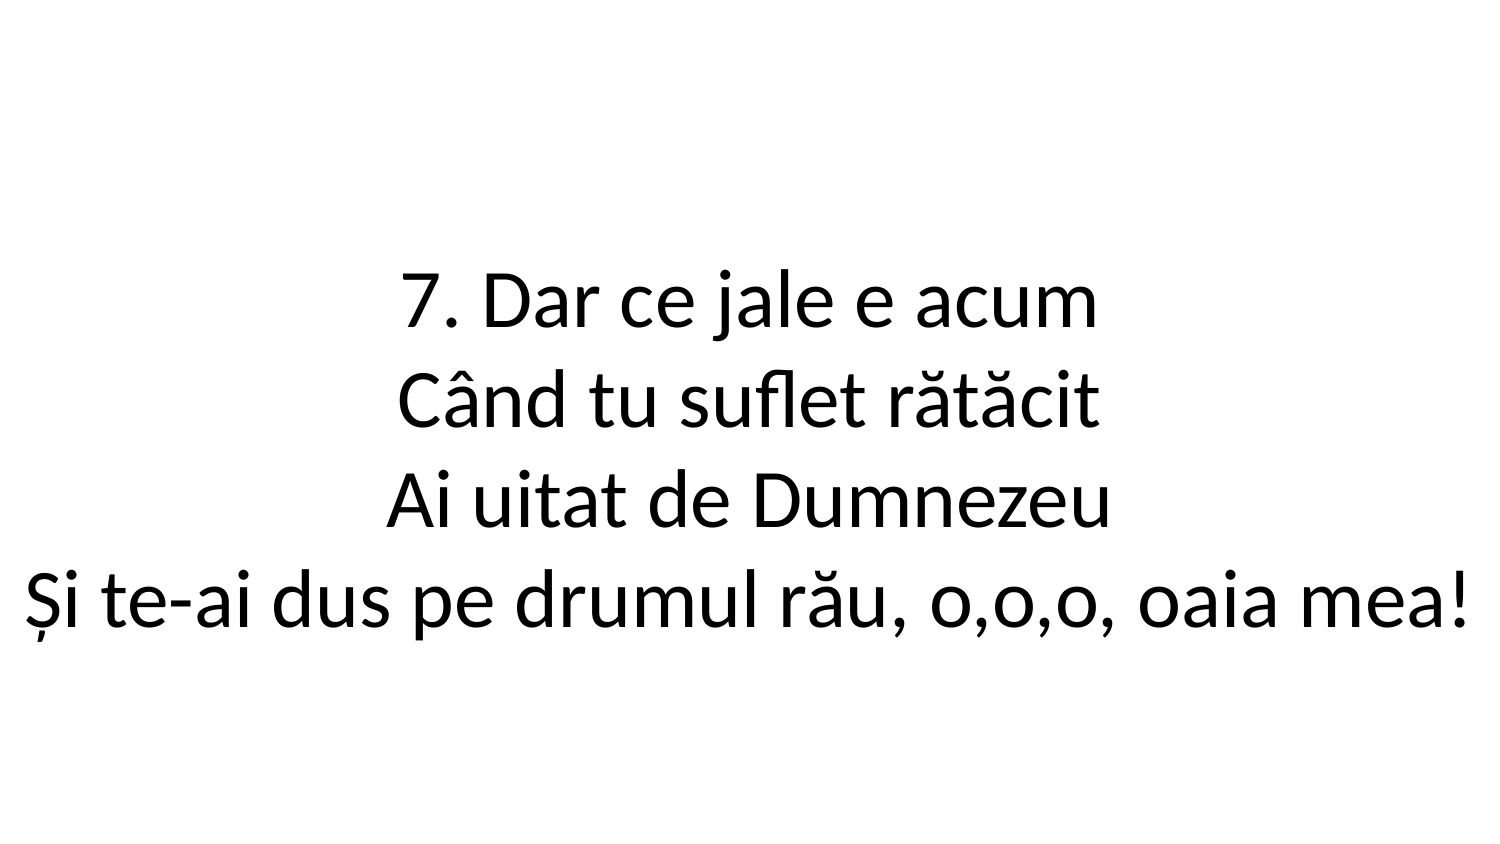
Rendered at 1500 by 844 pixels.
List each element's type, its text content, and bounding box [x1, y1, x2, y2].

text_box 7. Dar ce jale e acum Când tu suflet rătăcit Ai uitat de Dumnezeu Și te-ai dus pe drumul rău, o,o,o, oaia mea! [9, 192, 1491, 652]
